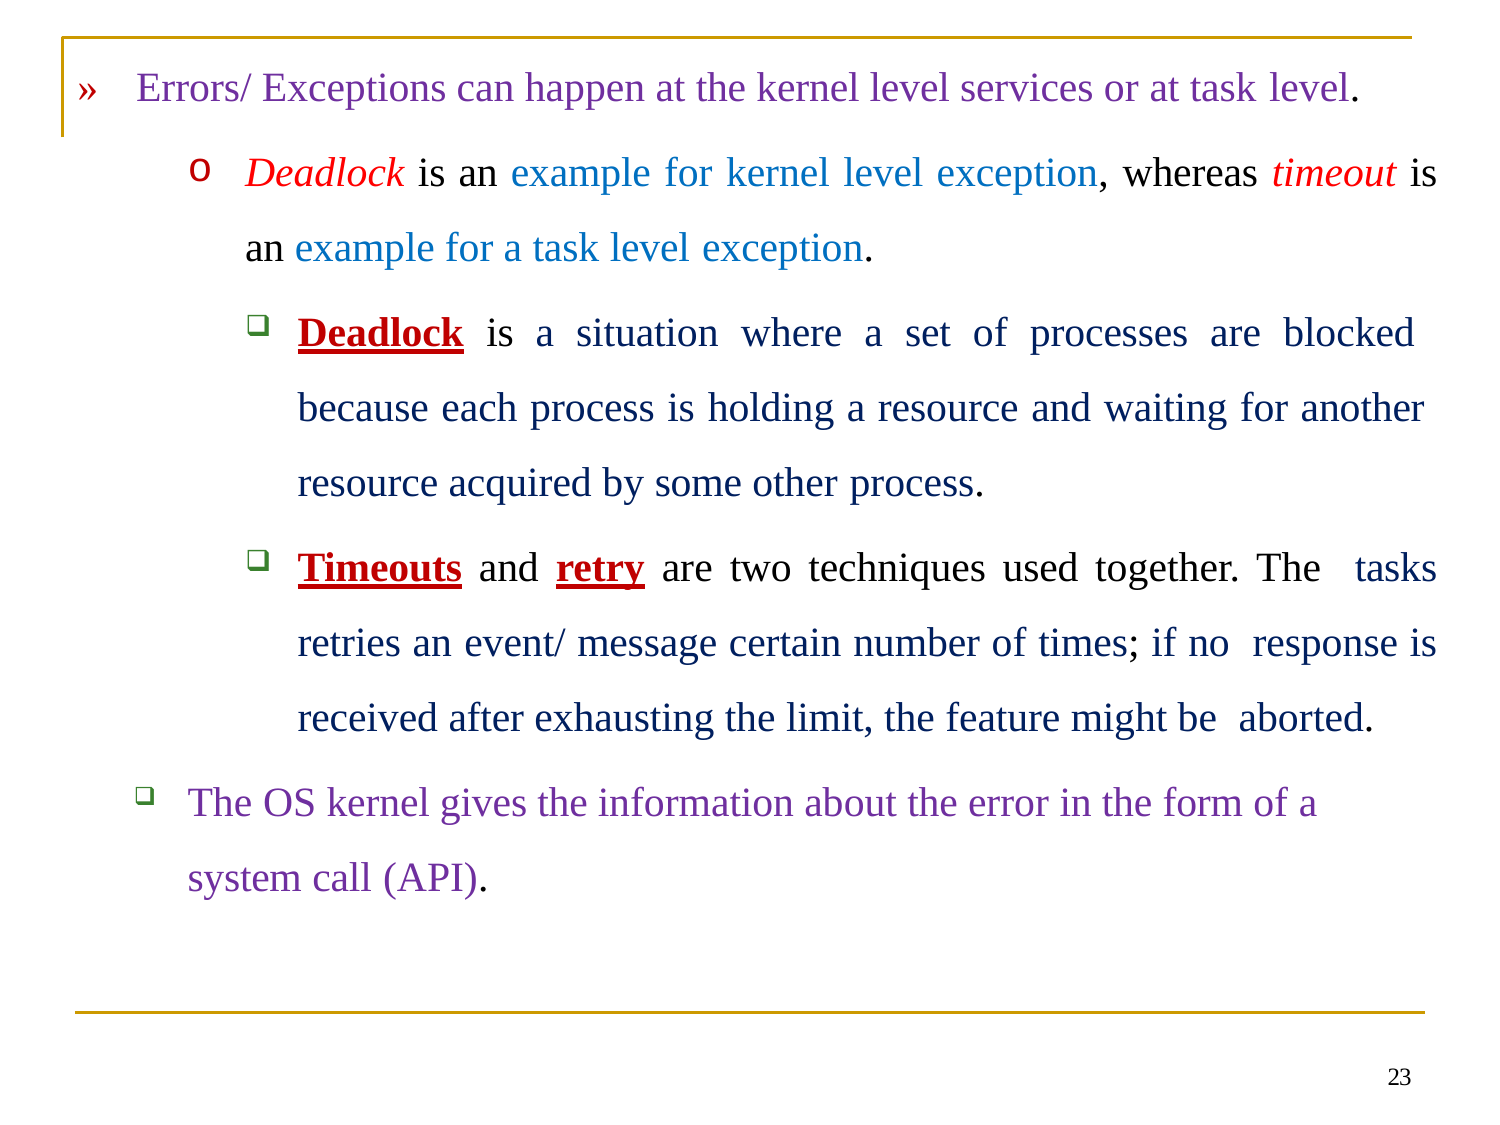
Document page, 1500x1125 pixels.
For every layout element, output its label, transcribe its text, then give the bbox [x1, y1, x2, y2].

text_box 23 [1381, 1061, 1417, 1091]
text_box » Errors/ Exceptions can happen at the kernel level services or at task level. Deadlock is an example for kernel level exception, whereas timeout is an example for a task level exception. Deadlock is a situation where a set of processes are blocked because each process is holding a resource and waiting for another resource acquired by some other process. Timeouts and retry are two techniques used together. The tasks retries an event/ message certain number of times; if no response is received after exhausting the limit, the feature might be aborted. The OS kernel gives the information about the error in the form of a system call (API). [75, 57, 1439, 901]
